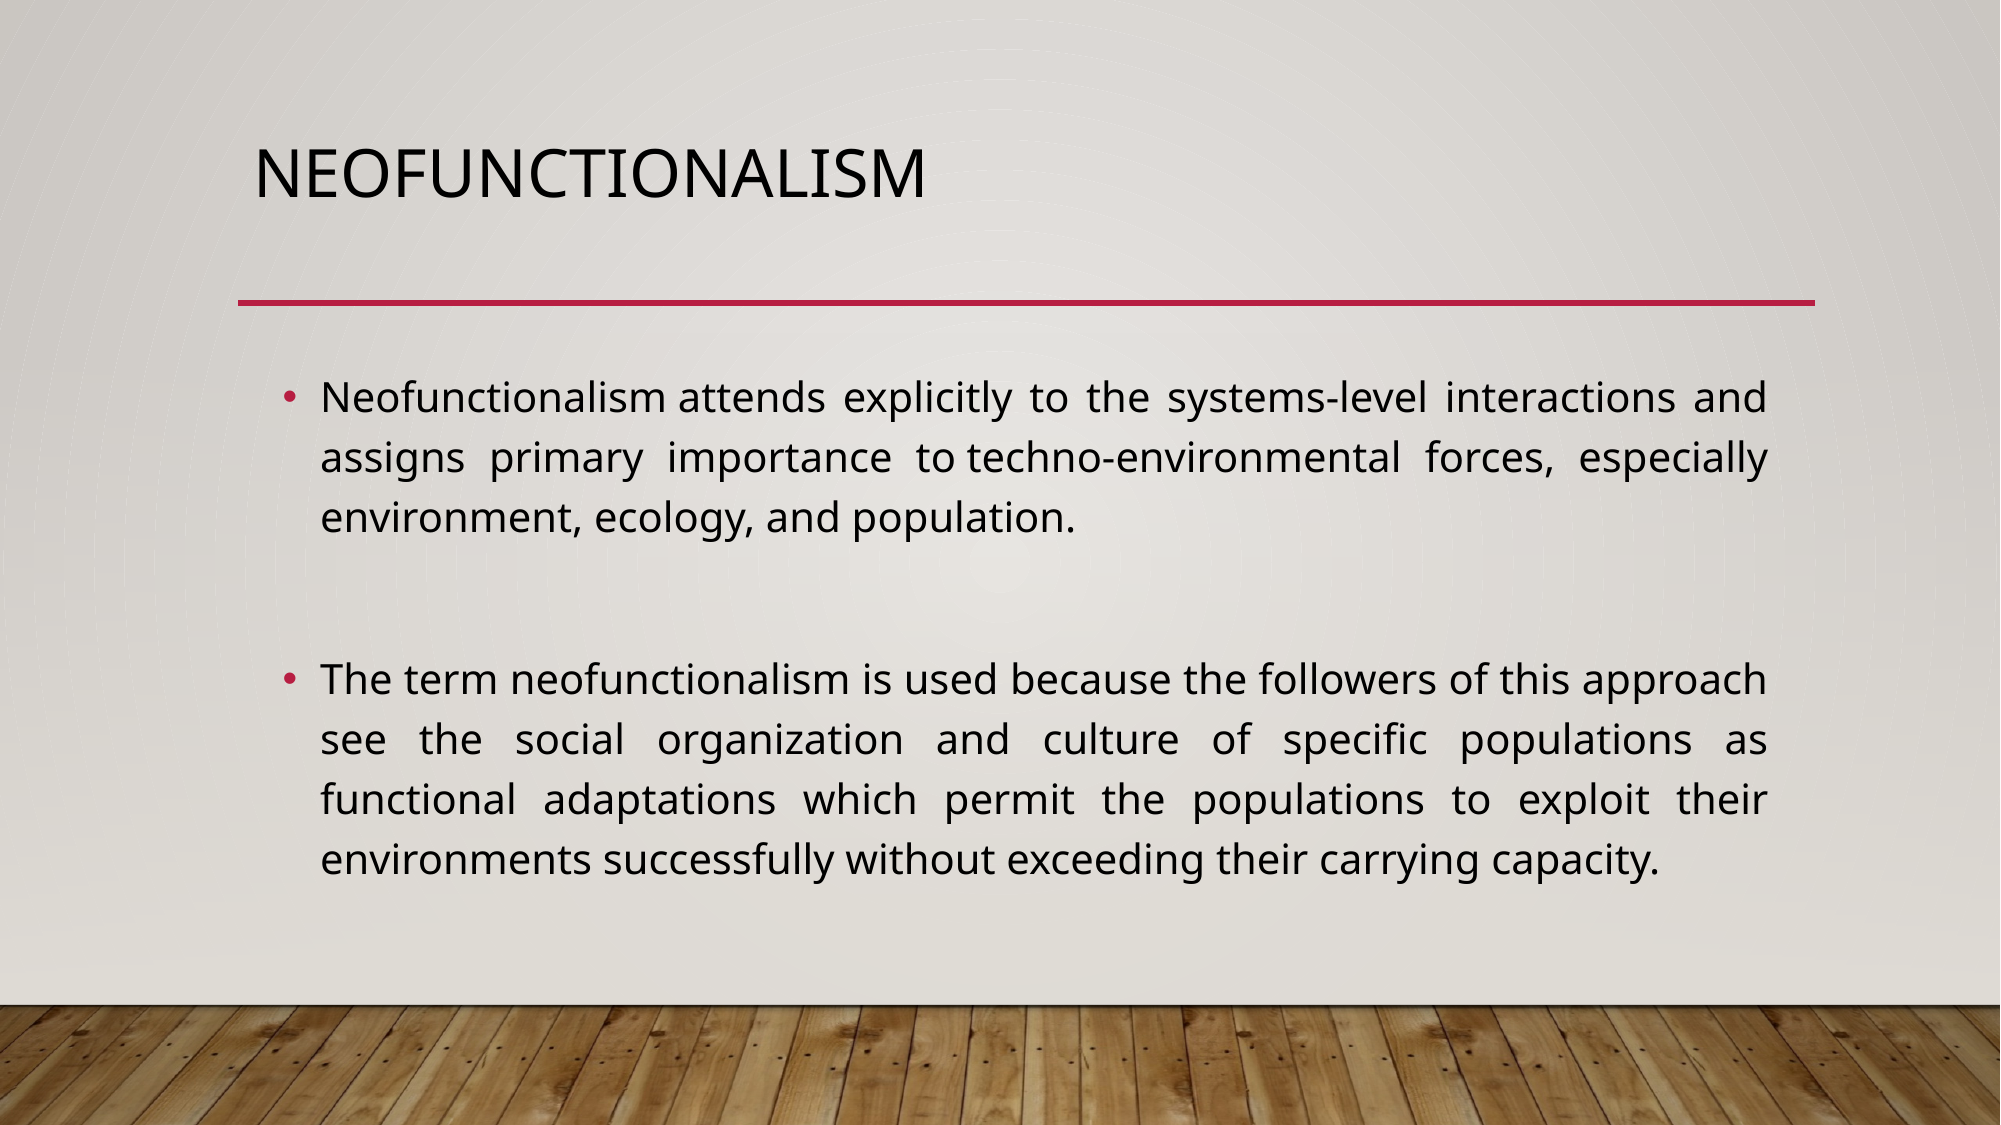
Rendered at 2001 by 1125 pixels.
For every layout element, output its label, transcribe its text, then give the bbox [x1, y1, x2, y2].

list Neofunctionalism attends explicitly to the systems-level interactions and assigns primary importance to techno-environmental forces, especially environment, ecology, and population. The term neofunctionalism is used because the followers of this approach see the social organization and culture of specific populations as functional adaptations which permit the populations to exploit their environments successfully without exceeding their carrying capacity. [267, 353, 1784, 893]
title Neofunctionalism [238, 131, 1814, 305]
picture [0, 1005, 2000, 1125]
